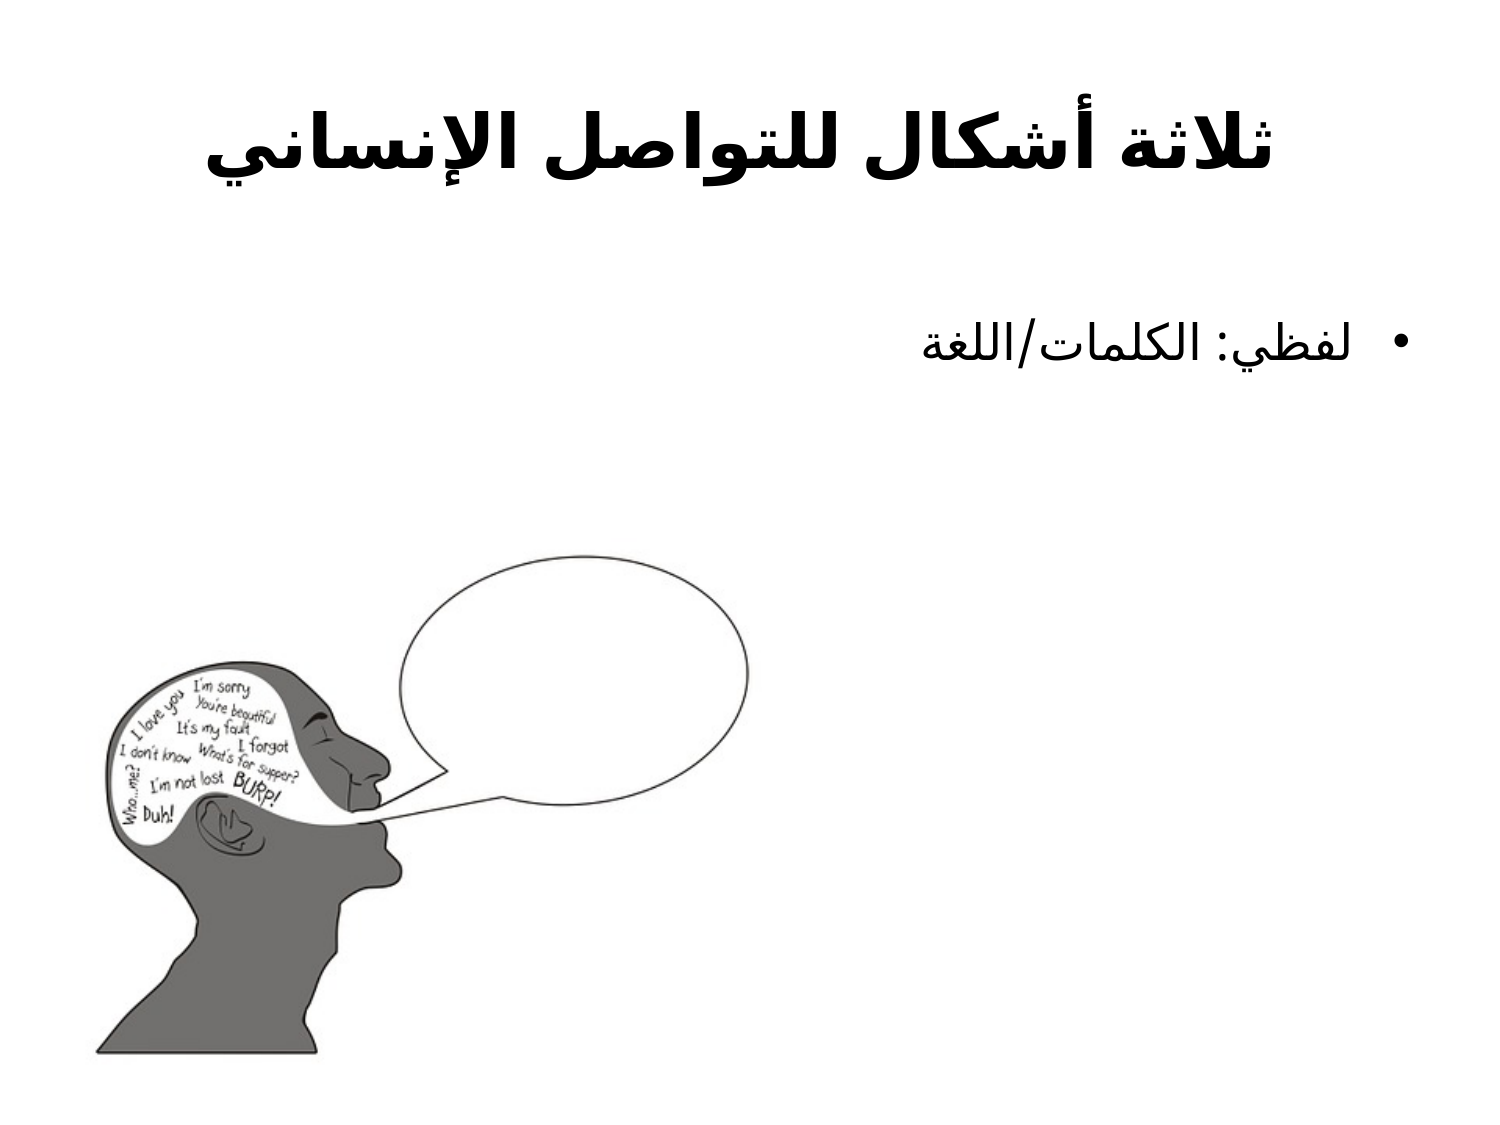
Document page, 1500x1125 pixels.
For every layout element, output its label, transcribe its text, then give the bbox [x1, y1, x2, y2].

title ثلاثة أشكال للتواصل الإنساني [75, 45, 1425, 233]
list لفظي: الكلمات/اللغة [75, 302, 1425, 1046]
picture [29, 538, 762, 1072]
